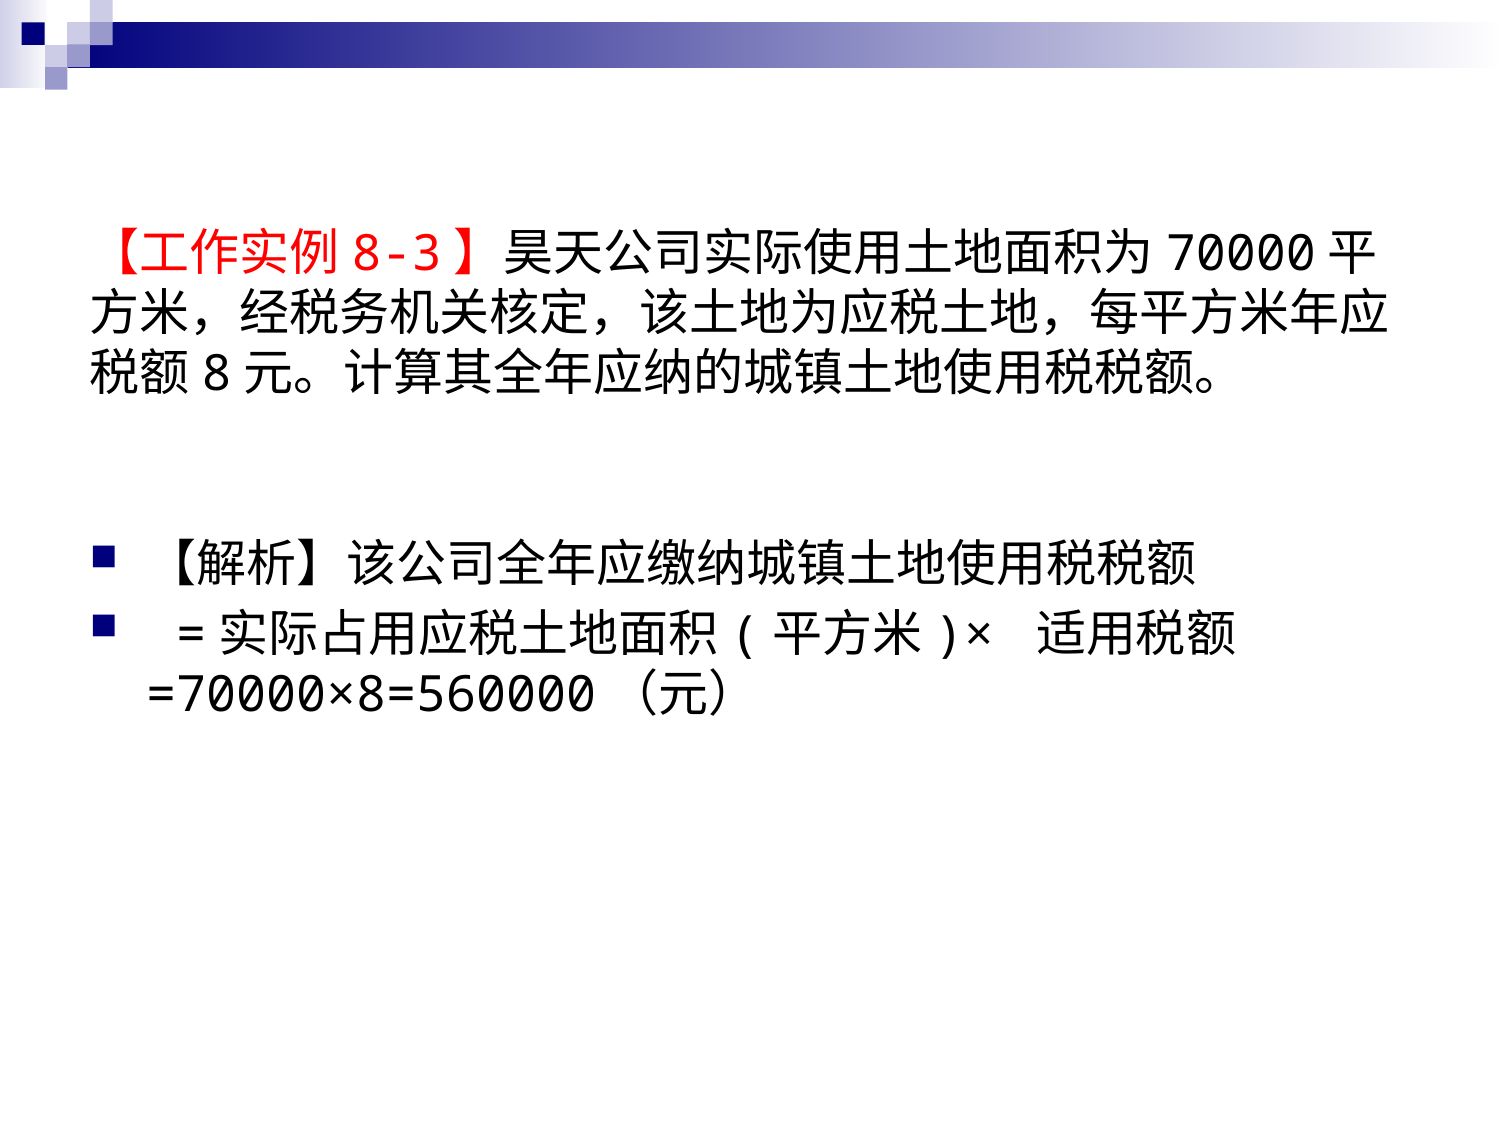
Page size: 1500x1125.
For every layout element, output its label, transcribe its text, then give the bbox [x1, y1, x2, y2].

list 【解析】该公司全年应缴纳城镇土地使用税税额 =实际占用应税土地面积(平方米)× 适用税额=70000×8=560000（元） [74, 523, 1426, 1125]
title 【工作实例8-3】昊天公司实际使用土地面积为70000平方米，经税务机关核定，该土地为应税土地，每平方米年应税额8元。计算其全年应纳的城镇土地使用税税额。 [74, 197, 1426, 424]
